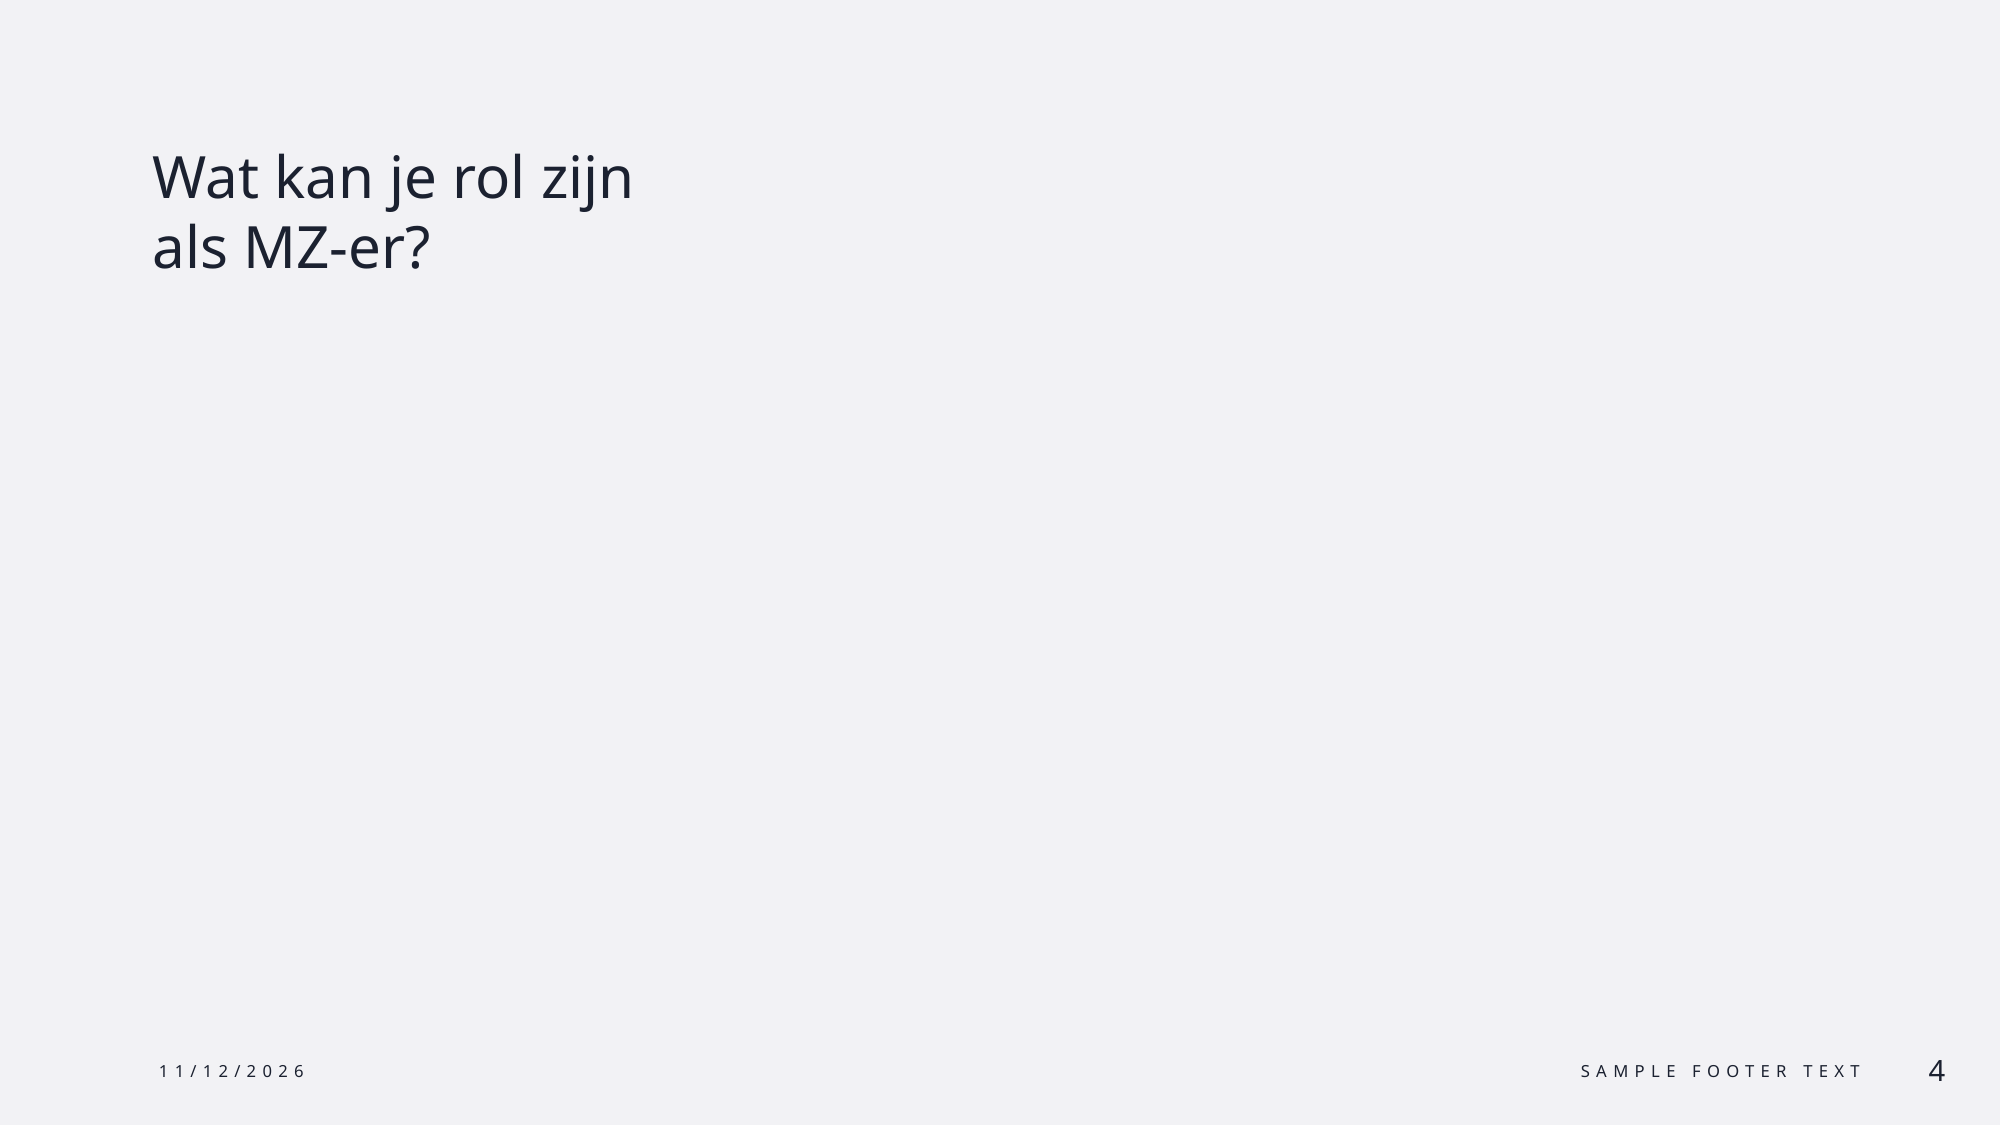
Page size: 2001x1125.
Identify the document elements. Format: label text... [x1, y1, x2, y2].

title Wat kan je rol zijn als MZ-er? [137, 132, 735, 471]
slide_number 4 [1875, 1042, 1961, 1103]
footer Sample Footer Text [1170, 1042, 1875, 1103]
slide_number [143, 1042, 594, 1103]
